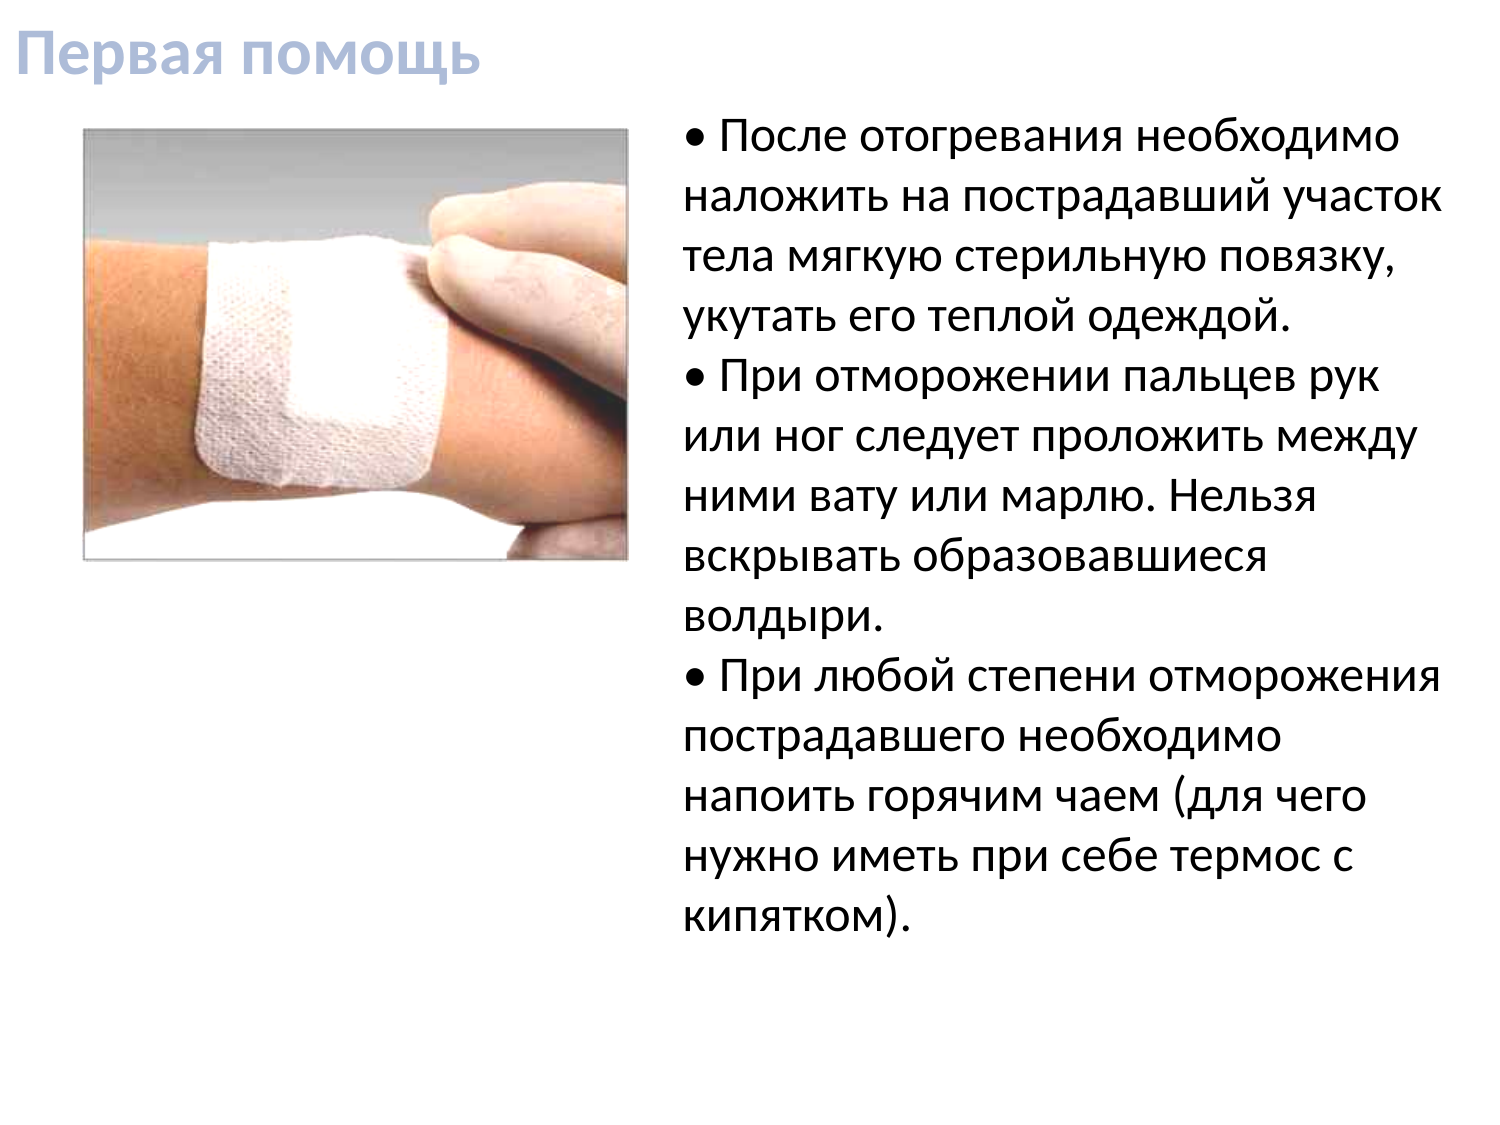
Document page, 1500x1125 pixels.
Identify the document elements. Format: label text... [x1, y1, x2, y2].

picture [81, 128, 630, 562]
text_box • После отогревания необходимо наложить на пострадавший участок тела мягкую стерильную повязку, укутать его теплой одеждой. • При отморожении пальцев рук или ног следует проложить между ними вату или марлю. Нельзя вскрывать образовавшиеся волдыри. • При любой степени отморожения пострадавшего необходимо напоить горячим чаем (для чего нужно иметь при себе термос с кипятком). [667, 93, 1465, 949]
text_box Первая помощь [0, 0, 1500, 95]
